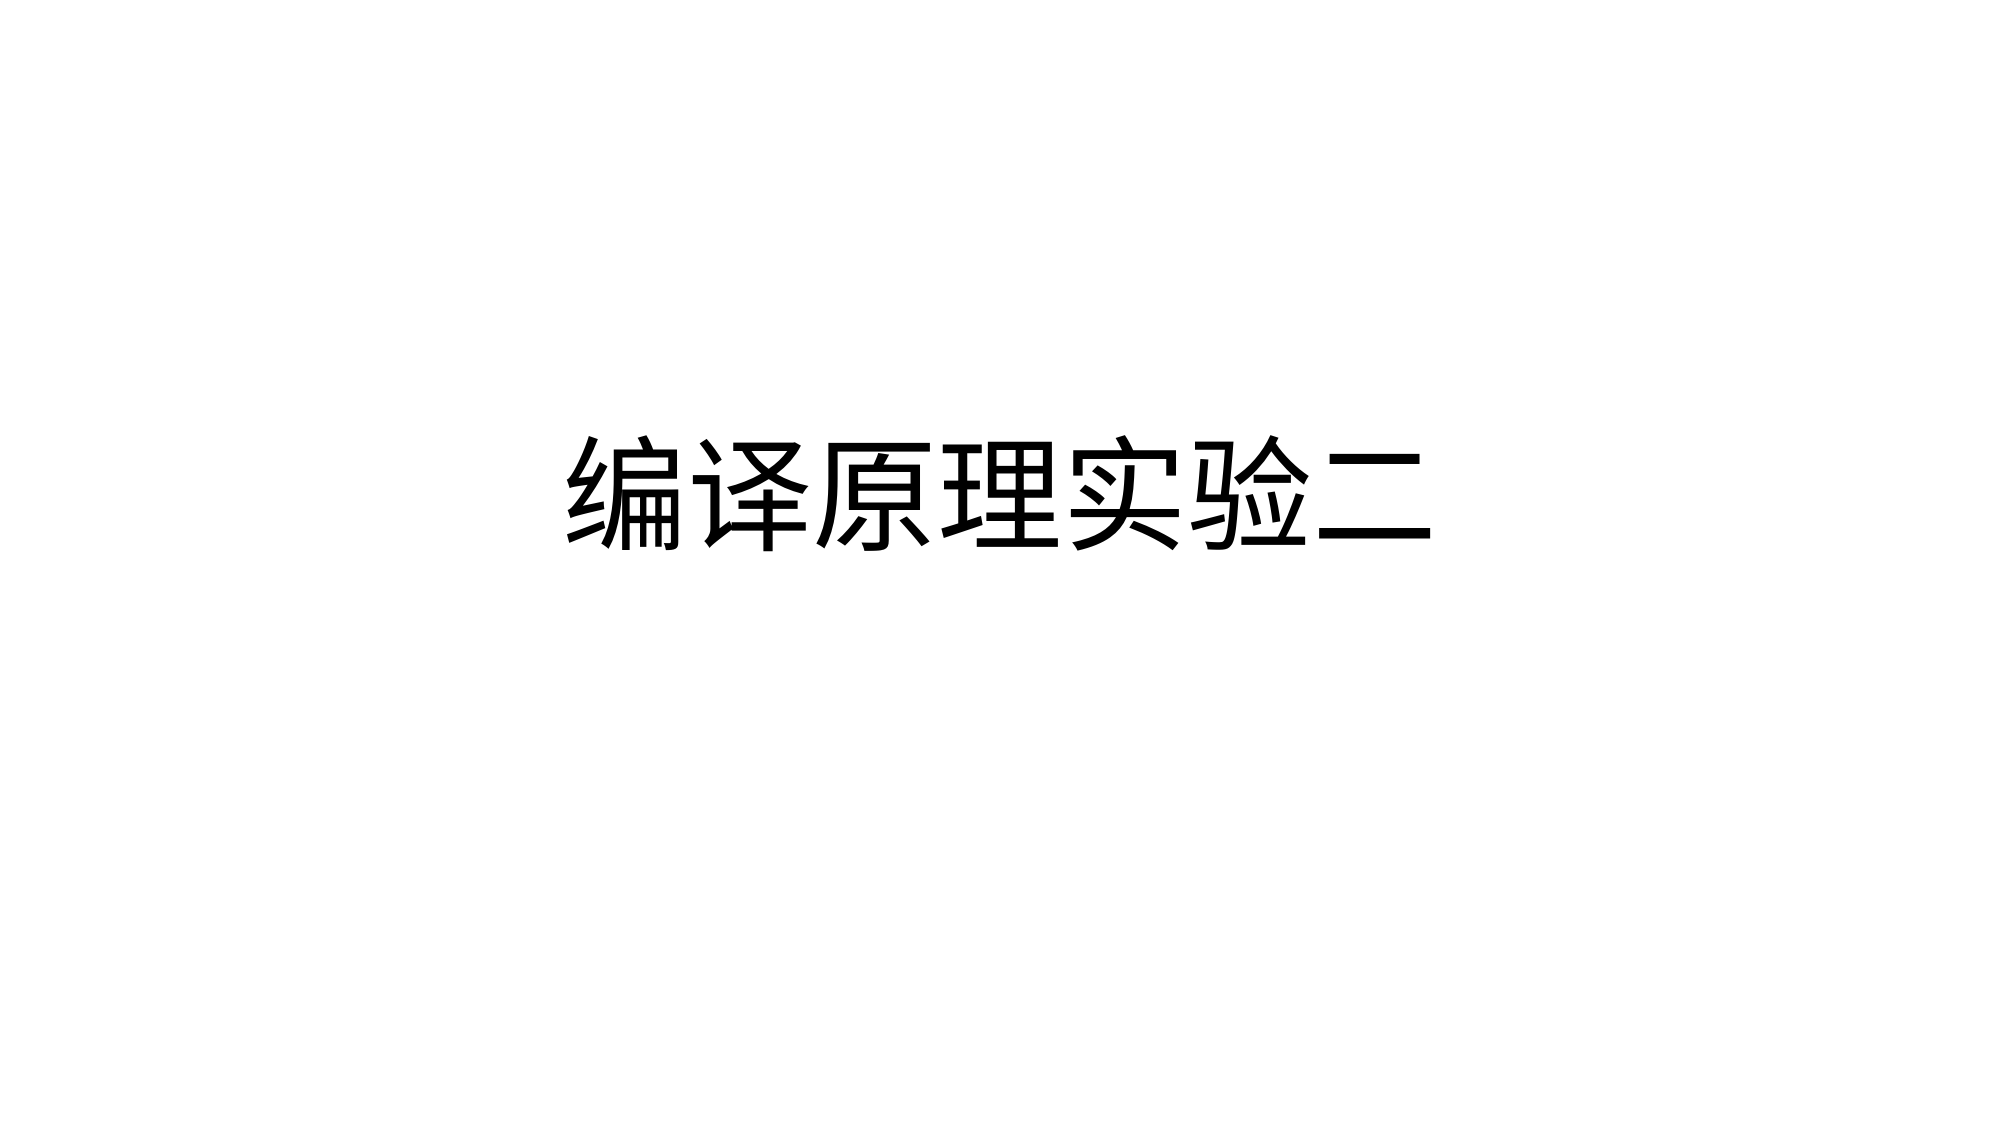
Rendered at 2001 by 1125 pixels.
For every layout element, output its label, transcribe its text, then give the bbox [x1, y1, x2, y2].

title 编译原理实验二 [249, 184, 1750, 576]
